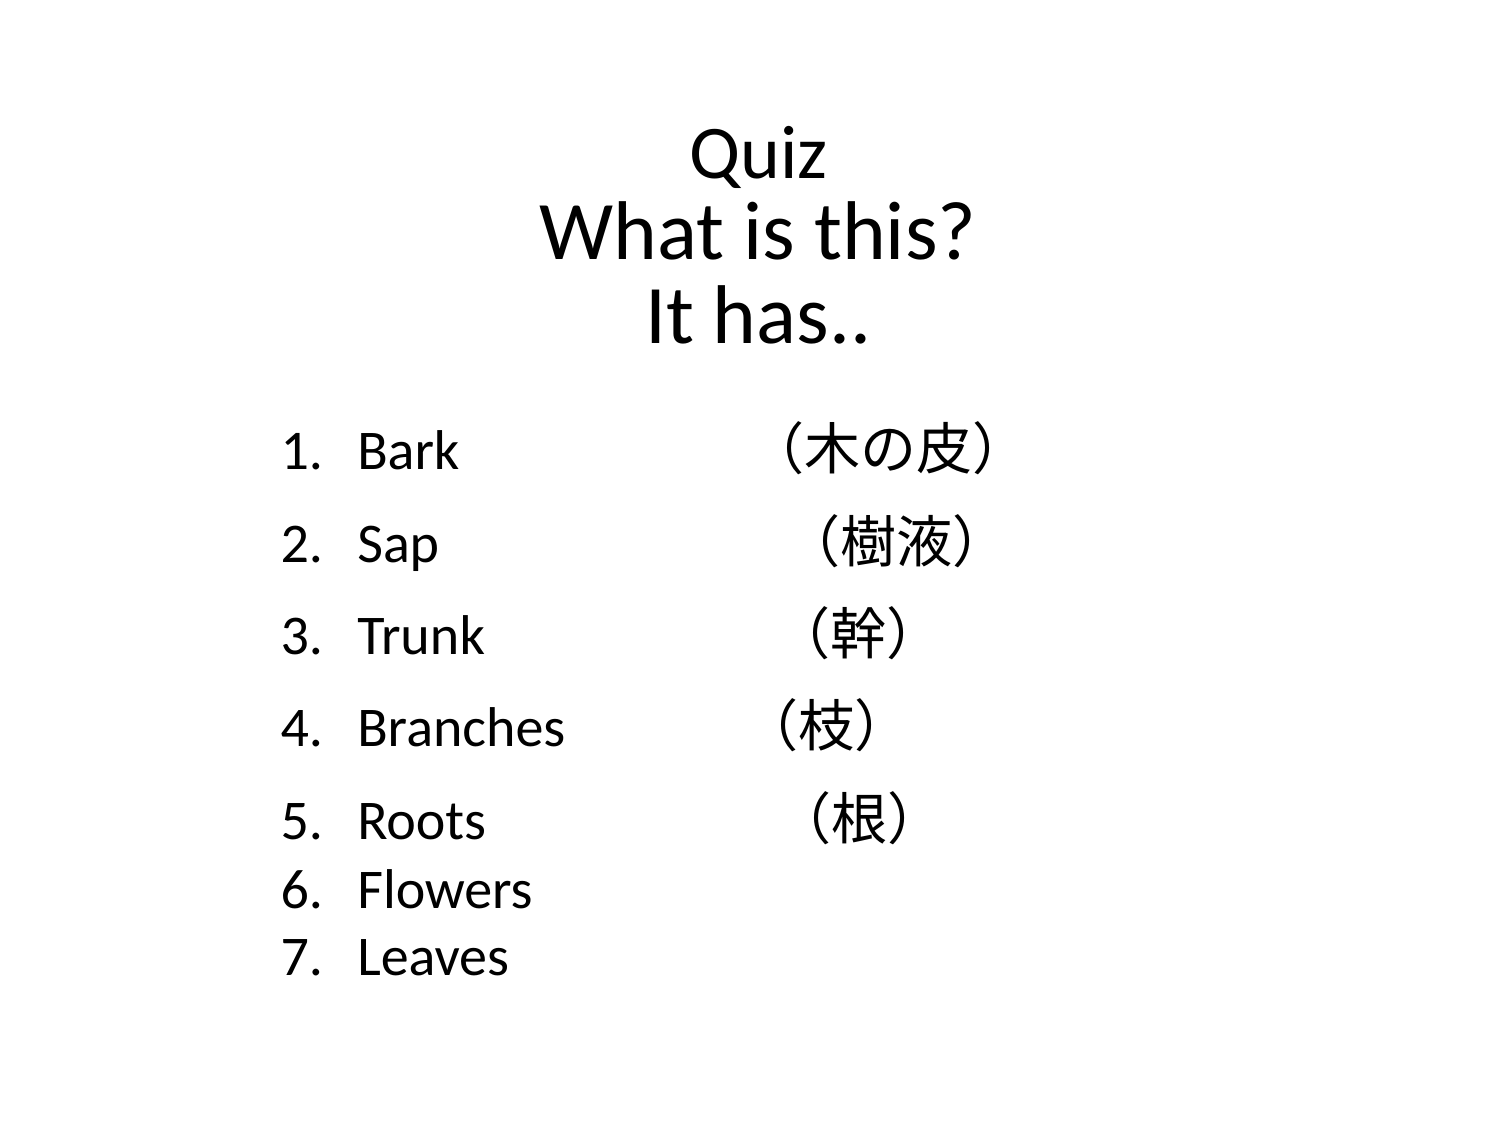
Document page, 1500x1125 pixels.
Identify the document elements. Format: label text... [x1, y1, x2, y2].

title Quiz What is this? It has.. [253, 113, 1264, 457]
subtitle Bark （木の皮） Sap （樹液） Trunk （幹） Branches （枝） Roots （根） Flowers Leaves [265, 397, 1270, 1000]
